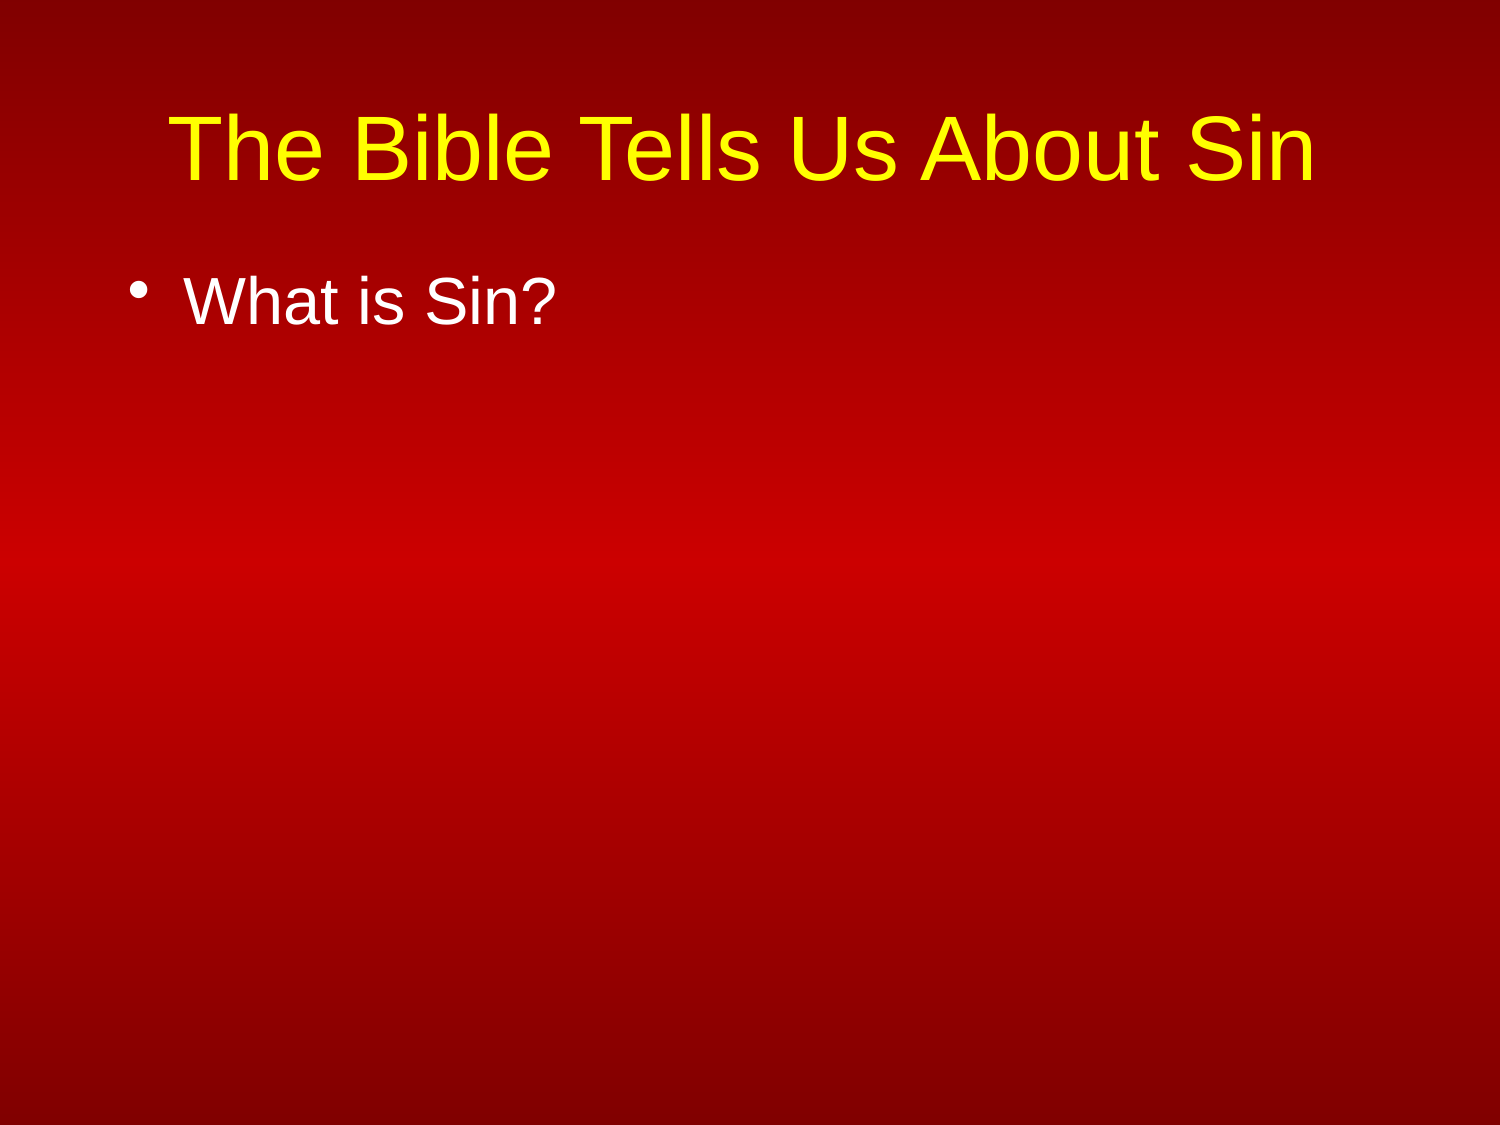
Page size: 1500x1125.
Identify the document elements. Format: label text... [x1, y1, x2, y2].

list What is Sin? [112, 249, 1450, 338]
title The Bible Tells Us About Sin [50, 50, 1438, 238]
